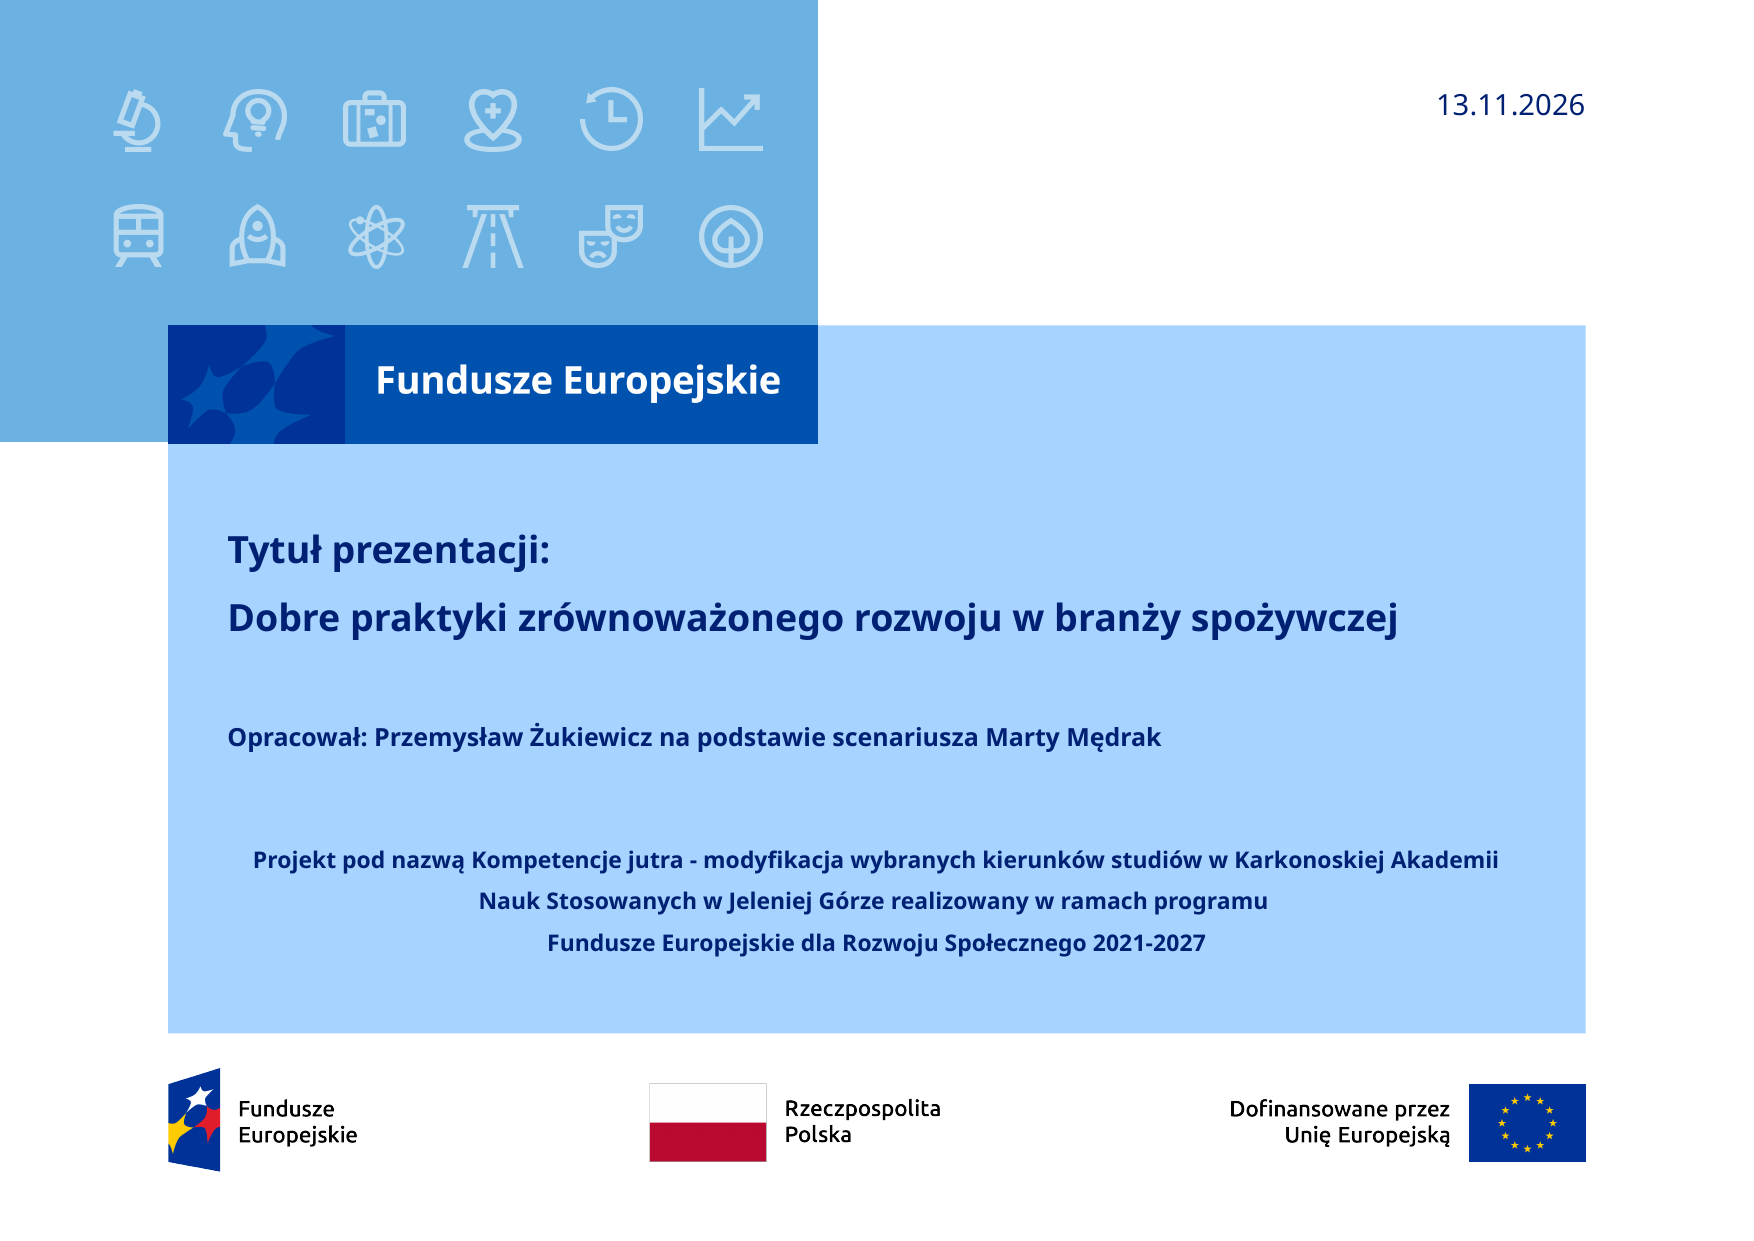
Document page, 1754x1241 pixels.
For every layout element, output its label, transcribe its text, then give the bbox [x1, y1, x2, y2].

picture [168, 325, 818, 444]
picture [1192, 1045, 1625, 1201]
subtitle Projekt pod nazwą Kompetencje jutra - modyfikacja wybranych kierunków studiów w Karkonoskiej Akademii Nauk Stosowanych w Jeleniej Górze realizowany w ramach programu Fundusze Europejskie dla Rozwoju Społecznego 2021-2027 [227, 797, 1527, 975]
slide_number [1290, 88, 1586, 146]
picture [610, 1044, 979, 1201]
title Tytuł prezentacji: Dobre praktyki zrównoważonego rozwoju w branży spożywczej Opracował: Przemysław Żukiewicz na podstawie scenariusza Marty Mędrak [227, 503, 1527, 786]
picture [129, 1045, 396, 1201]
